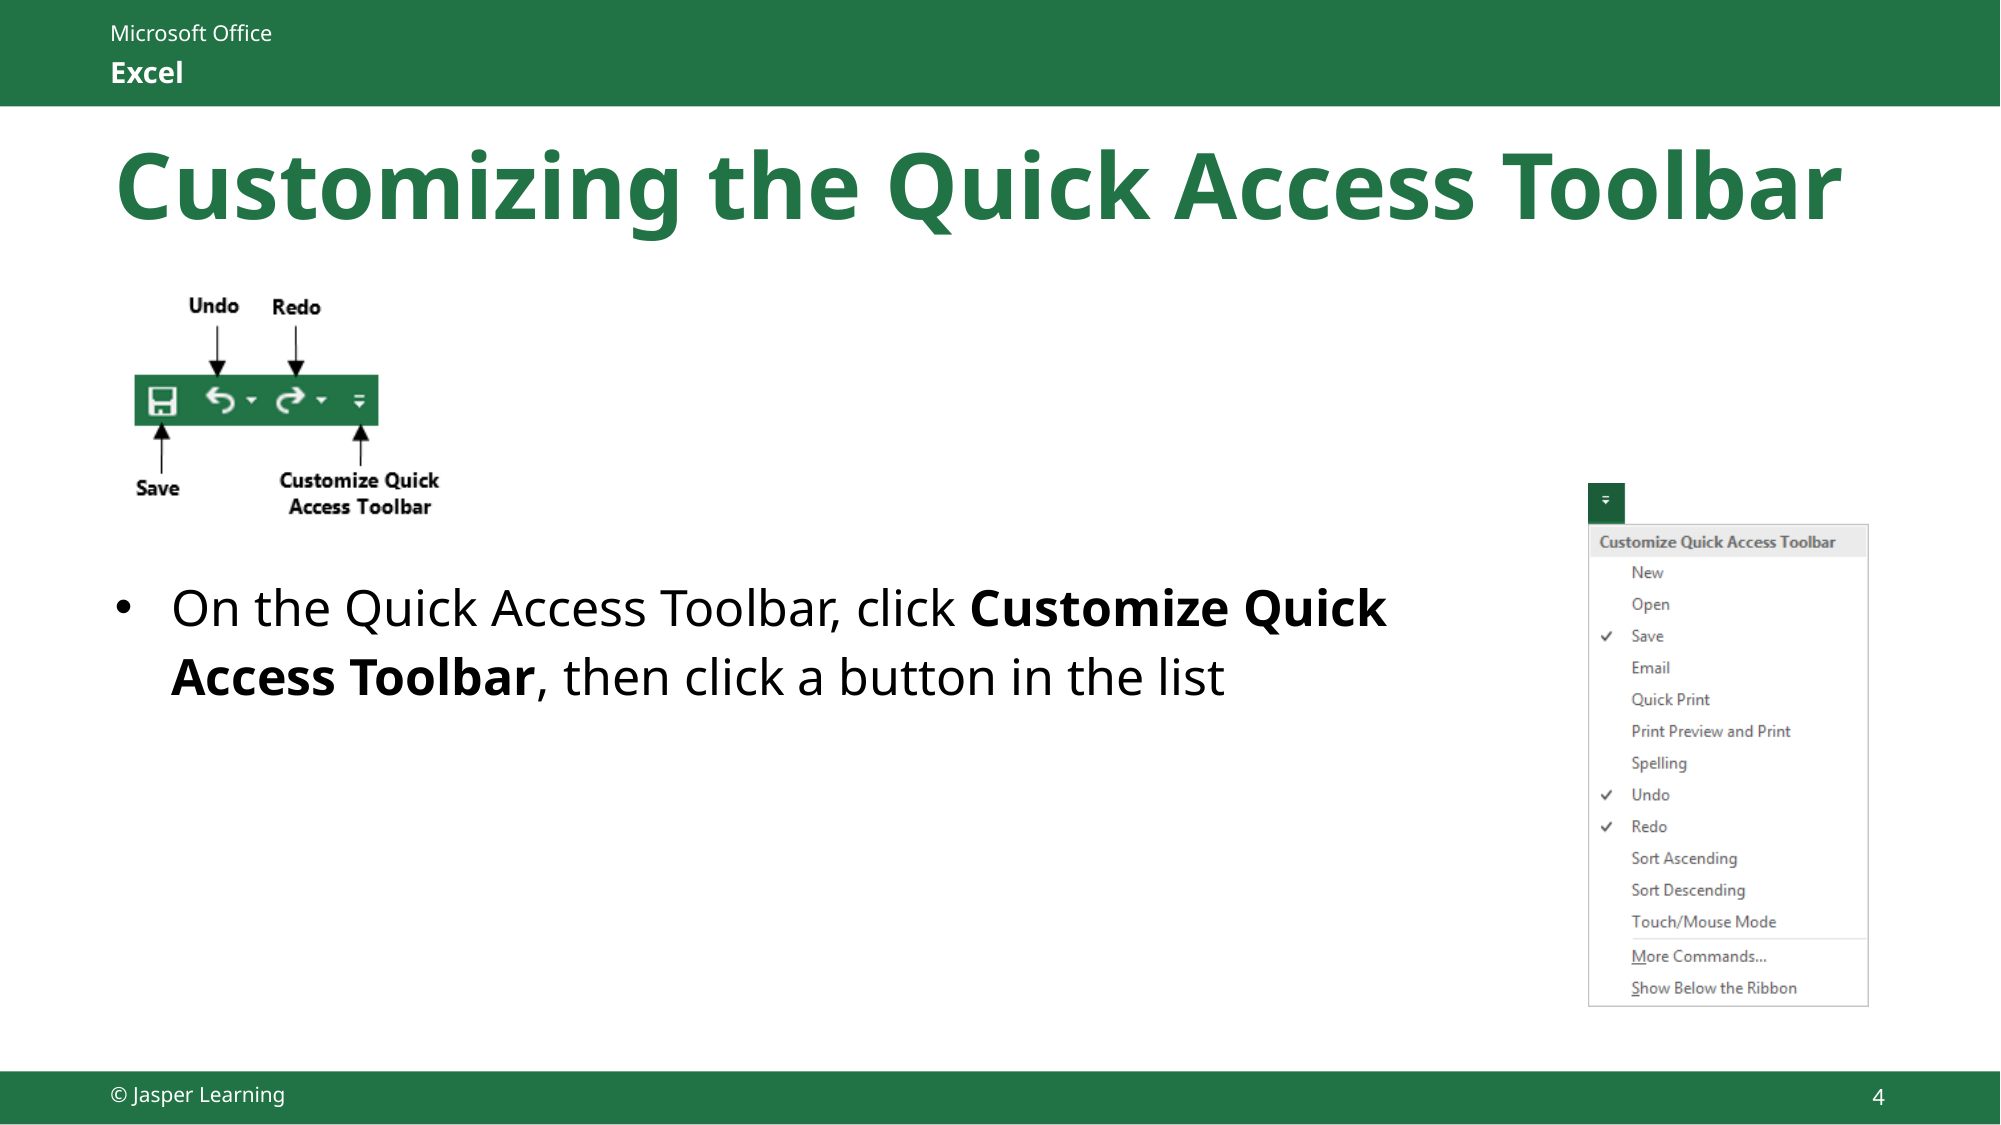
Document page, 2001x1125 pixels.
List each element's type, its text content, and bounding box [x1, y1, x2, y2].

picture [1588, 483, 1870, 1008]
slide_number 4 [1433, 1065, 1900, 1125]
footer © Jasper Learning [95, 1065, 729, 1125]
title Customizing the Quick Access Toolbar [99, 118, 1866, 248]
picture [120, 290, 445, 522]
list On the Quick Access Toolbar, click Customize Quick Access Toolbar, then click a button in the list [99, 560, 1575, 1026]
